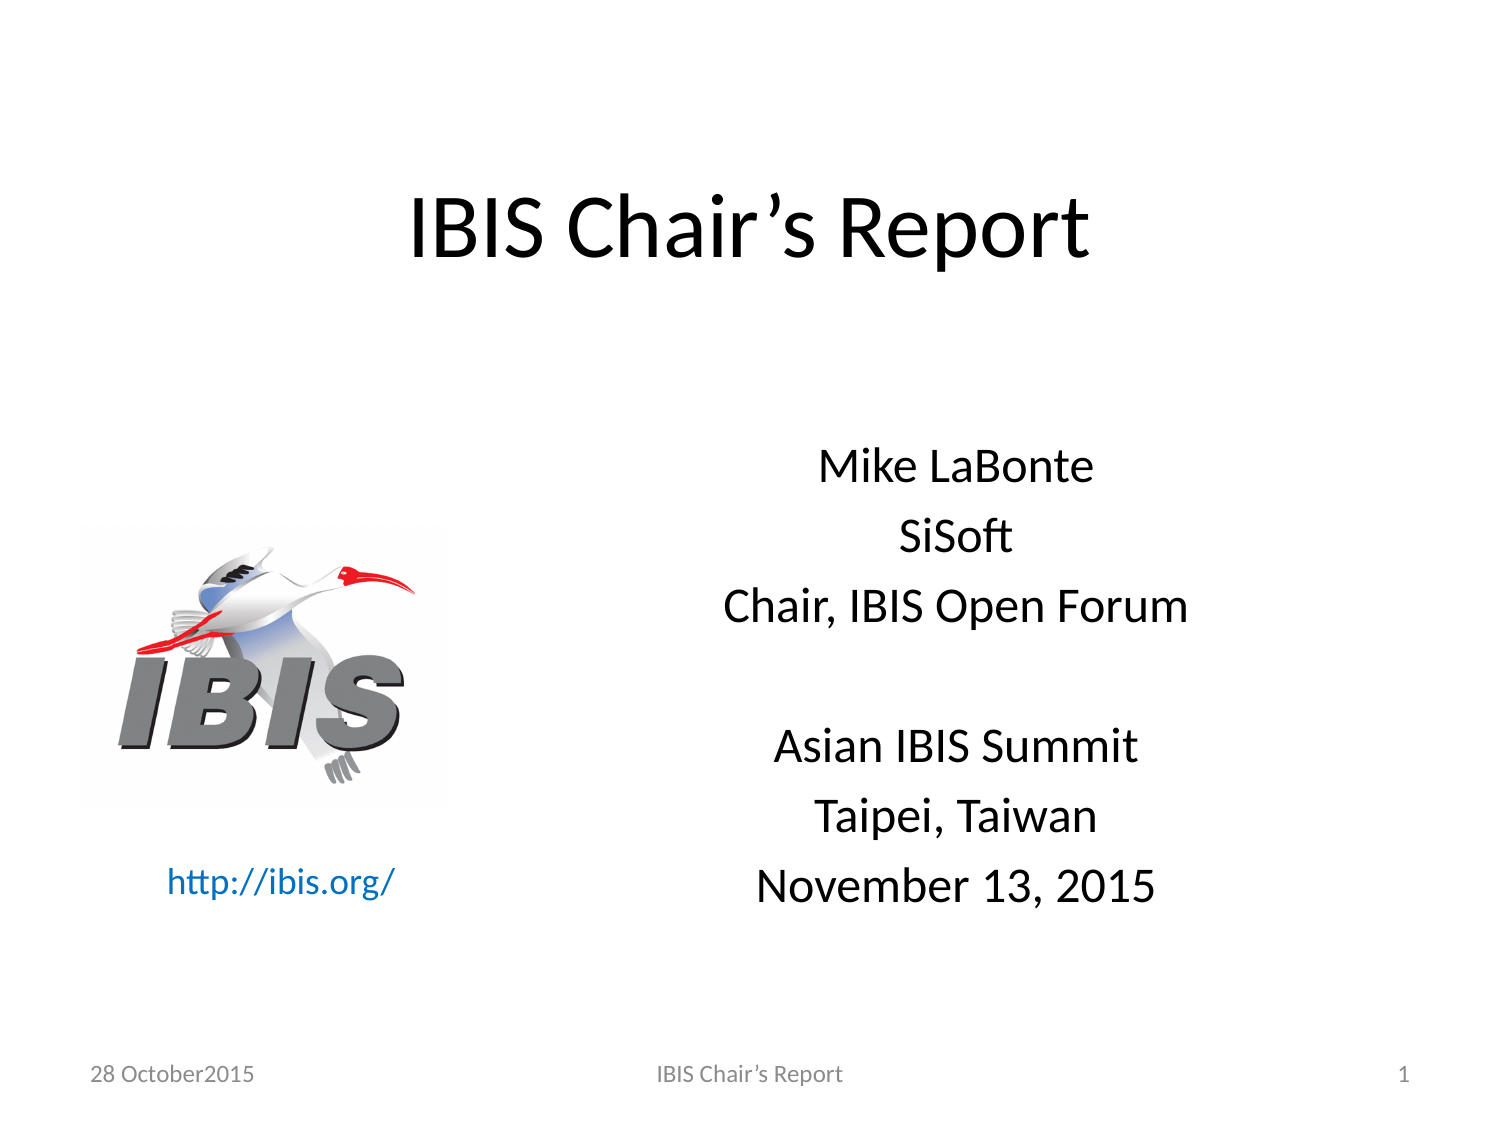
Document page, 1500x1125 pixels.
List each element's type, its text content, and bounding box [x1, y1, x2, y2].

text_box http://ibis.org/ [152, 849, 411, 910]
footer IBIS Chair’s Report [512, 1042, 988, 1103]
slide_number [75, 1042, 425, 1103]
slide_number 1 [1074, 1042, 1425, 1103]
title IBIS Chair’s Report [112, 99, 1388, 342]
subtitle Mike LaBonte SiSoft Chair, IBIS Open Forum Asian IBIS Summit Taipei, Taiwan November 13, 2015 [637, 425, 1275, 925]
picture [74, 524, 451, 807]
